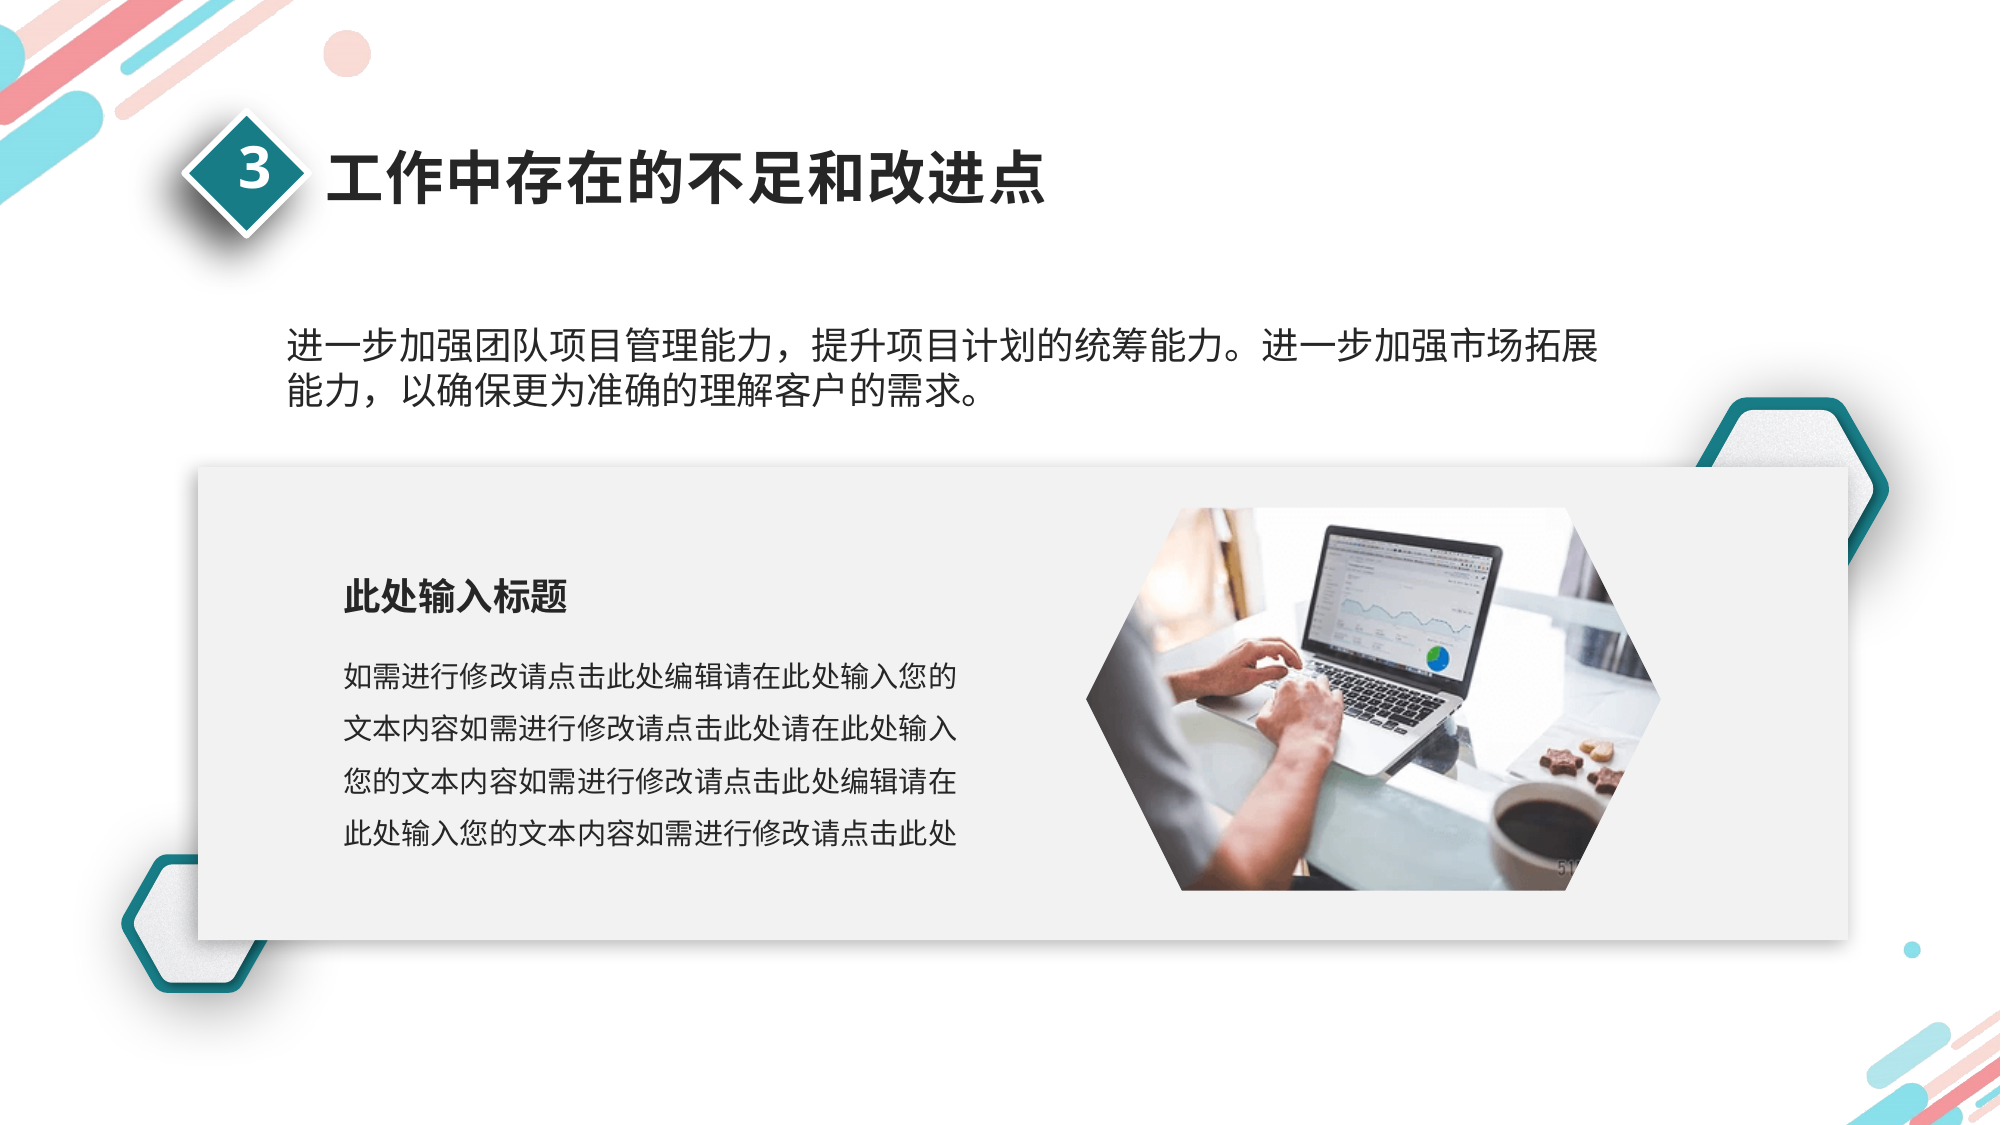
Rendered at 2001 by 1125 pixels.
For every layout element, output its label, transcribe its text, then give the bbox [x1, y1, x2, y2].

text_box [184, 110, 1068, 236]
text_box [121, 855, 274, 993]
picture [1086, 507, 1661, 891]
text_box [197, 466, 1849, 941]
picture [1818, 935, 2000, 1125]
text_box 进一步加强团队项目管理能力，提升项目计划的统筹能力。进一步加强市场拓展能力，以确保更为准确的理解客户的需求。 [272, 314, 1637, 420]
text_box 此处输入标题 如需进行修改请点击此处编辑请在此处输入您的文本内容如需进行修改请点击此处请在此处输入您的文本内容如需进行修改请点击此处编辑请在此处输入您的文本内容如需进行修改请点击此处 [328, 543, 994, 858]
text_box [1686, 397, 1889, 581]
picture [0, 0, 528, 253]
